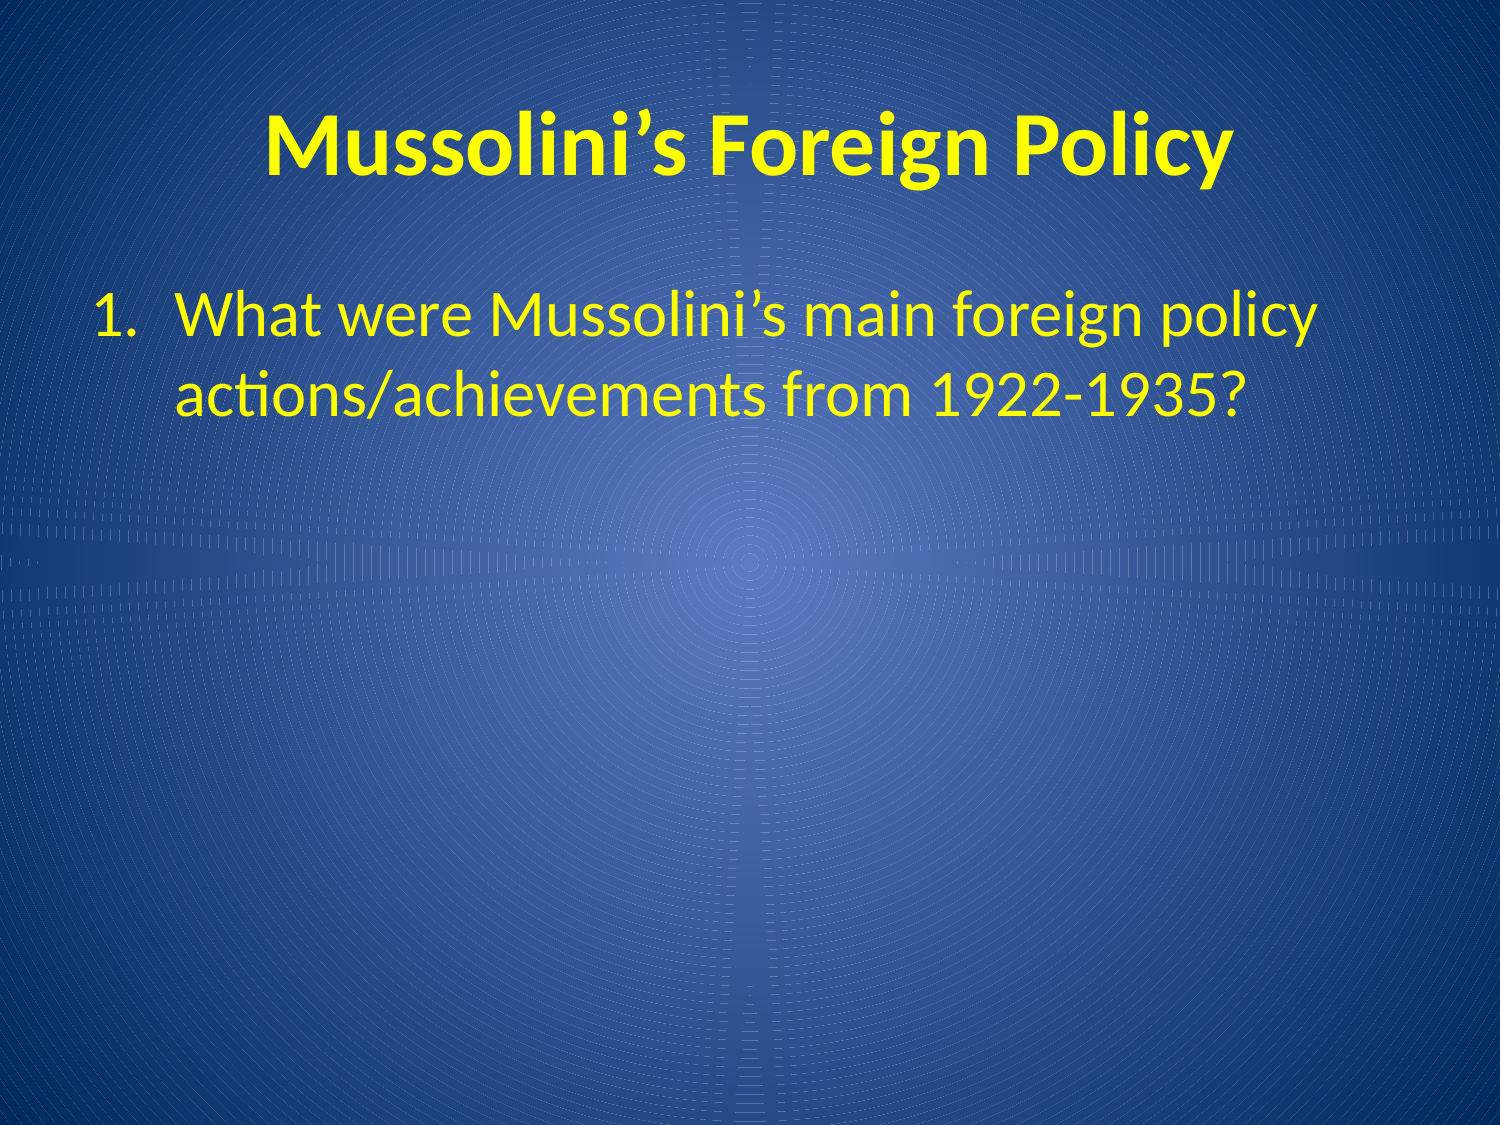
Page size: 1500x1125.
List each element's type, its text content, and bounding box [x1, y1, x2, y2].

list What were Mussolini’s main foreign policy actions/achievements from 1922-1935? [75, 262, 1425, 1005]
title Mussolini’s Foreign Policy [75, 45, 1425, 233]
